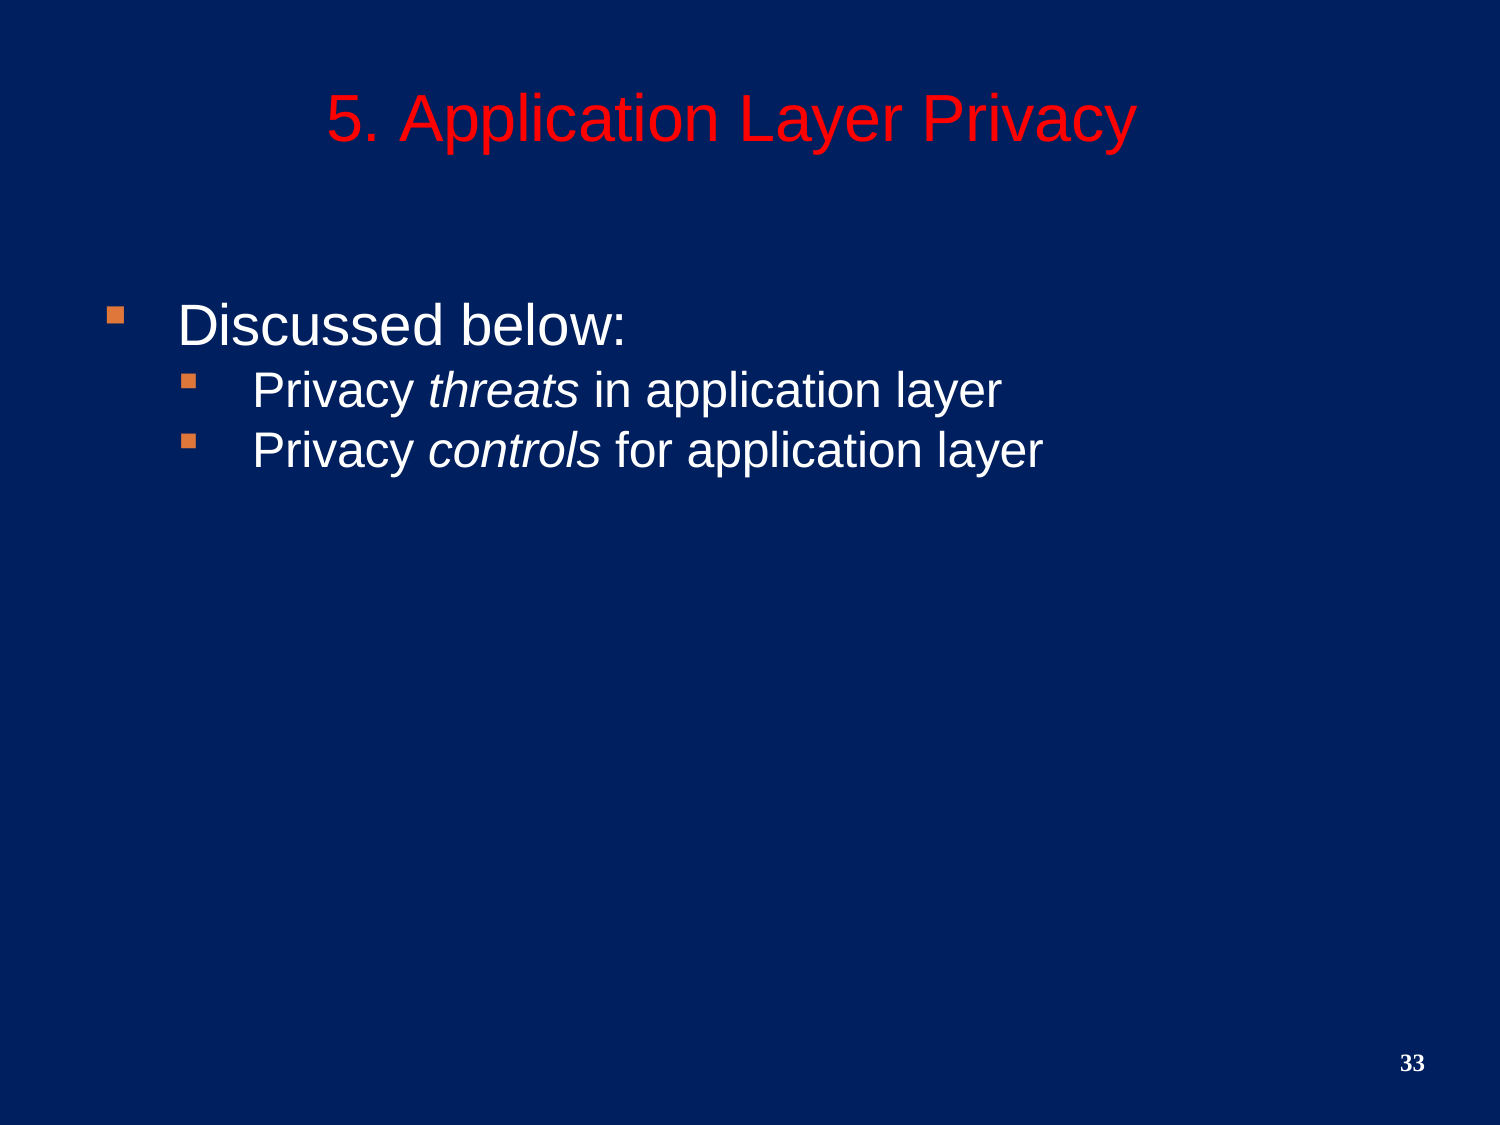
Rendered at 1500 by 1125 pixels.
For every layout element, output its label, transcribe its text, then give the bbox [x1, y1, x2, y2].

title 5. Application Layer Privacy [24, 50, 1437, 263]
text_box Discussed below: Privacy threats in application layer Privacy controls for application layer [99, 287, 1487, 478]
slide_number 33 [1080, 1046, 1425, 1125]
